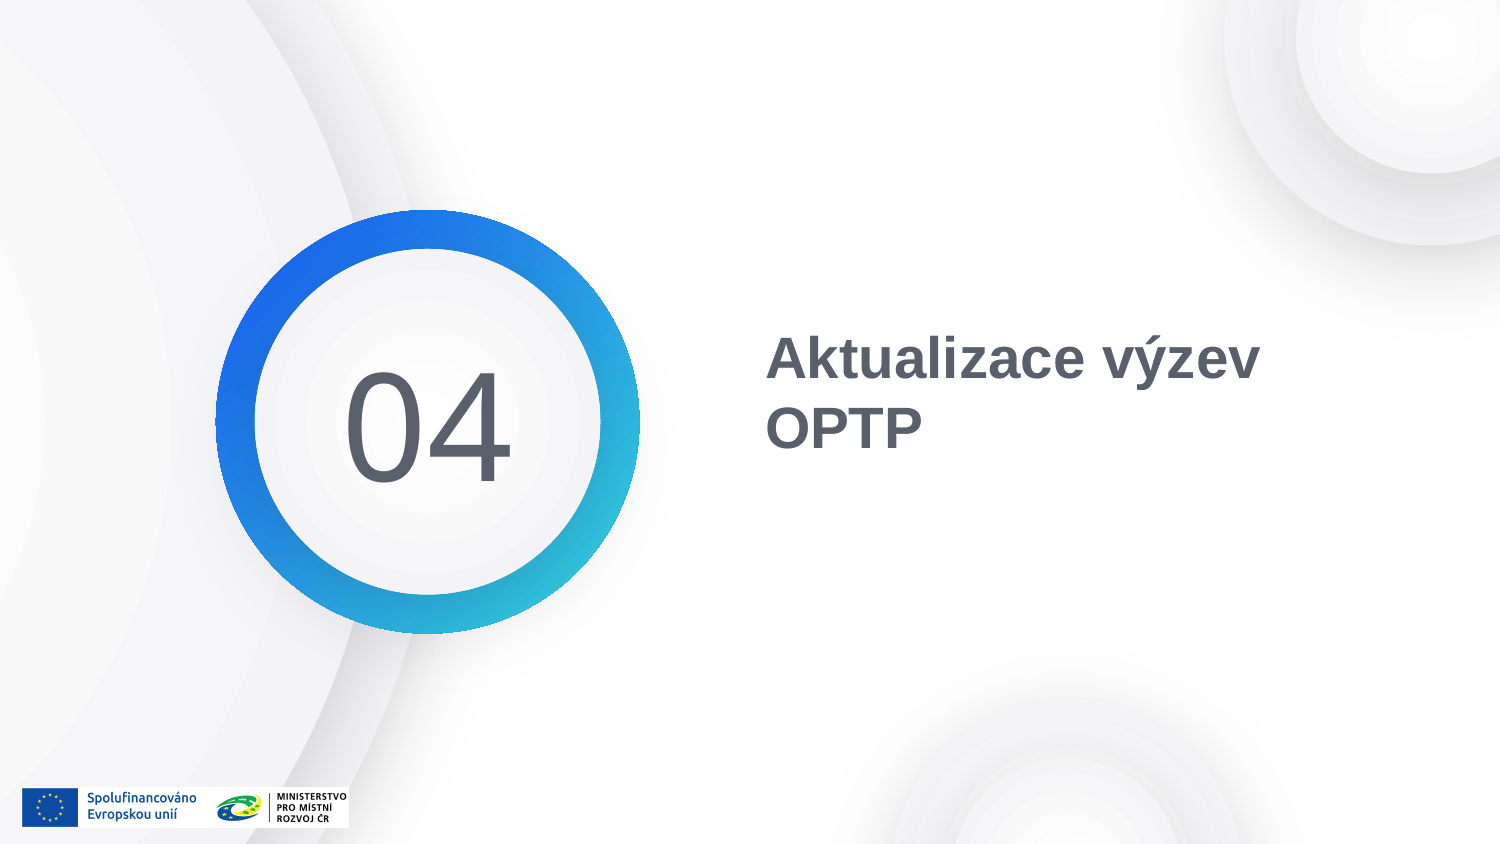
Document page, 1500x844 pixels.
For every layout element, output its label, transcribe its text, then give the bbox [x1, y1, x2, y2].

title Aktualizace výzev OPTP [750, 324, 1383, 456]
title 04 [286, 361, 569, 483]
picture [21, 787, 349, 828]
